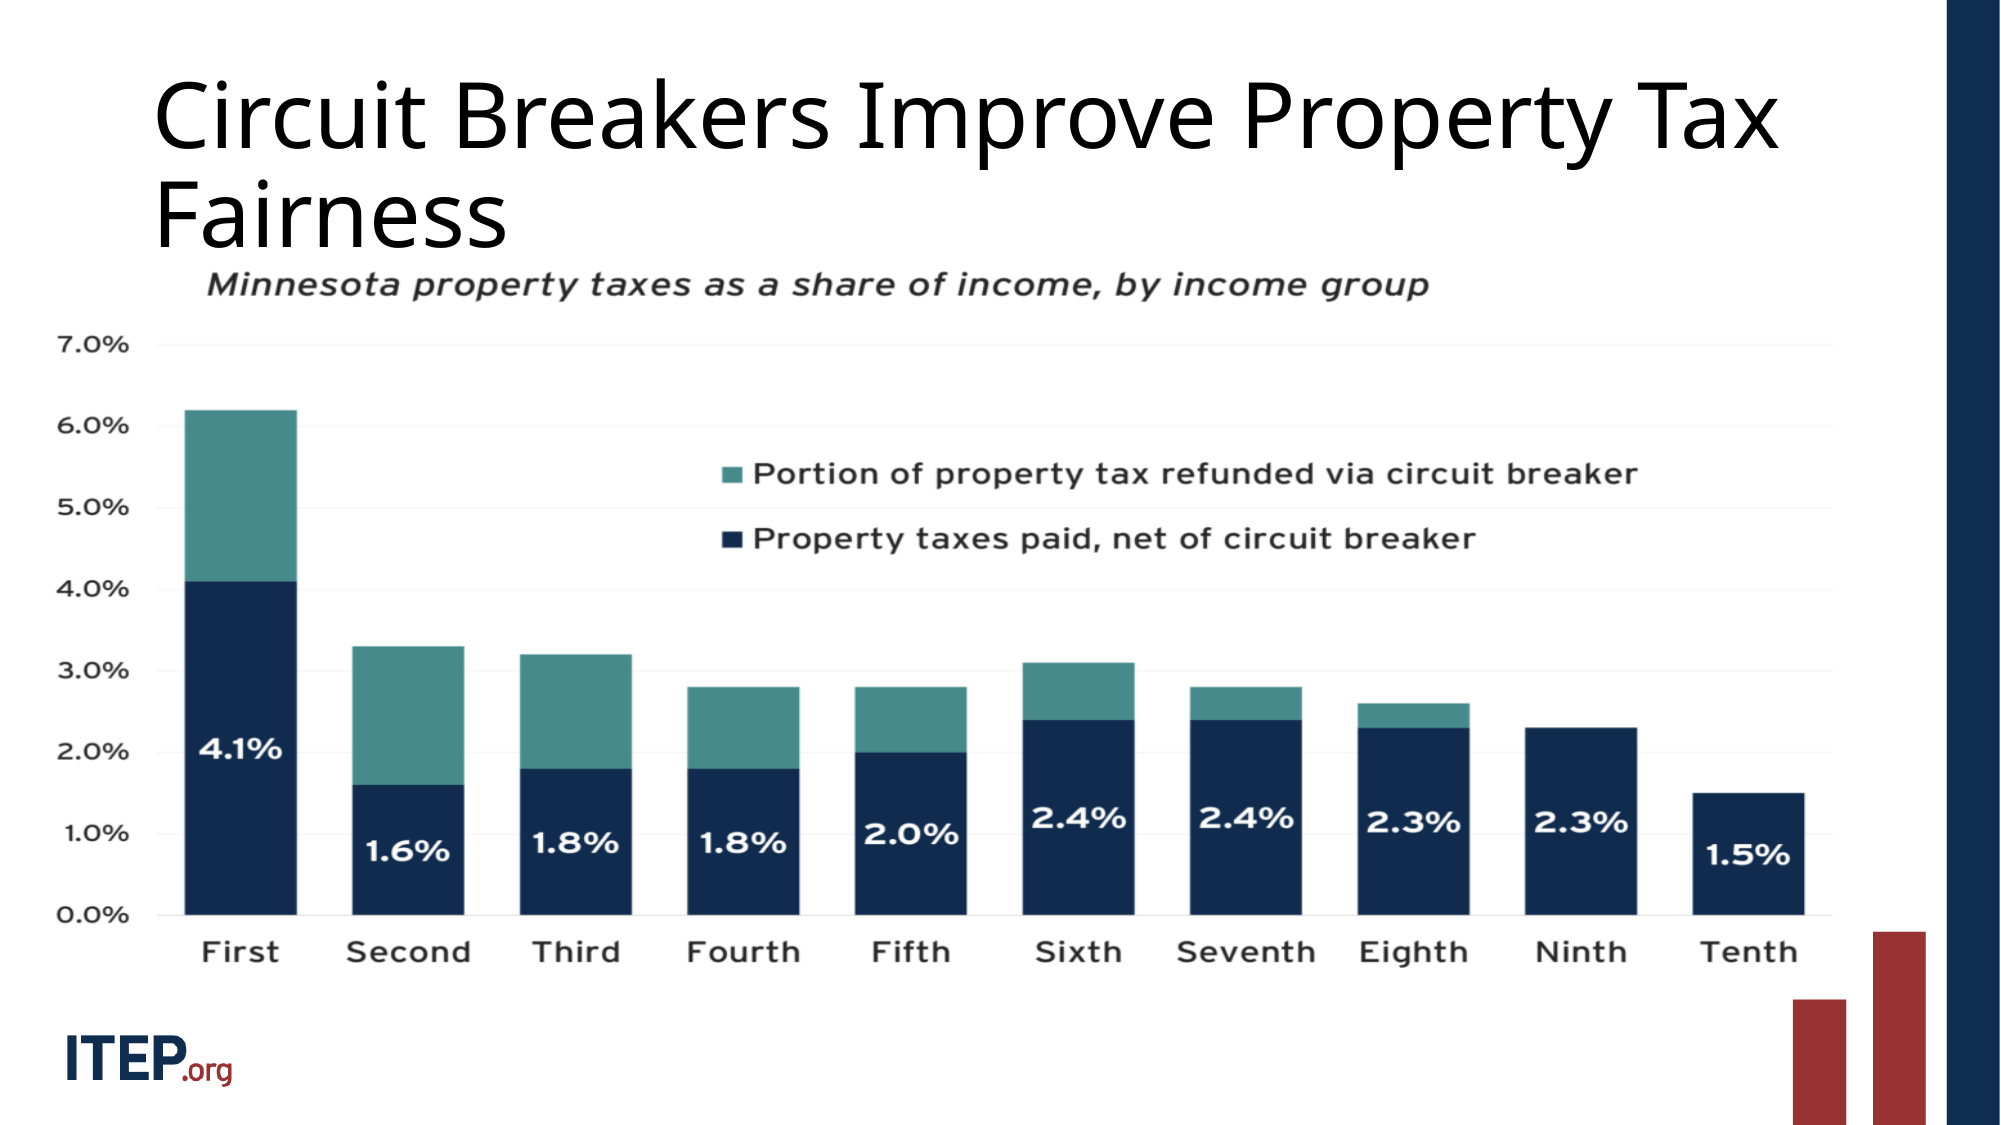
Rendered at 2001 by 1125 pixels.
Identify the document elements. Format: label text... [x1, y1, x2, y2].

title Circuit Breakers Improve Property Tax Fairness [137, 59, 1863, 251]
picture [0, 0, 2000, 1125]
